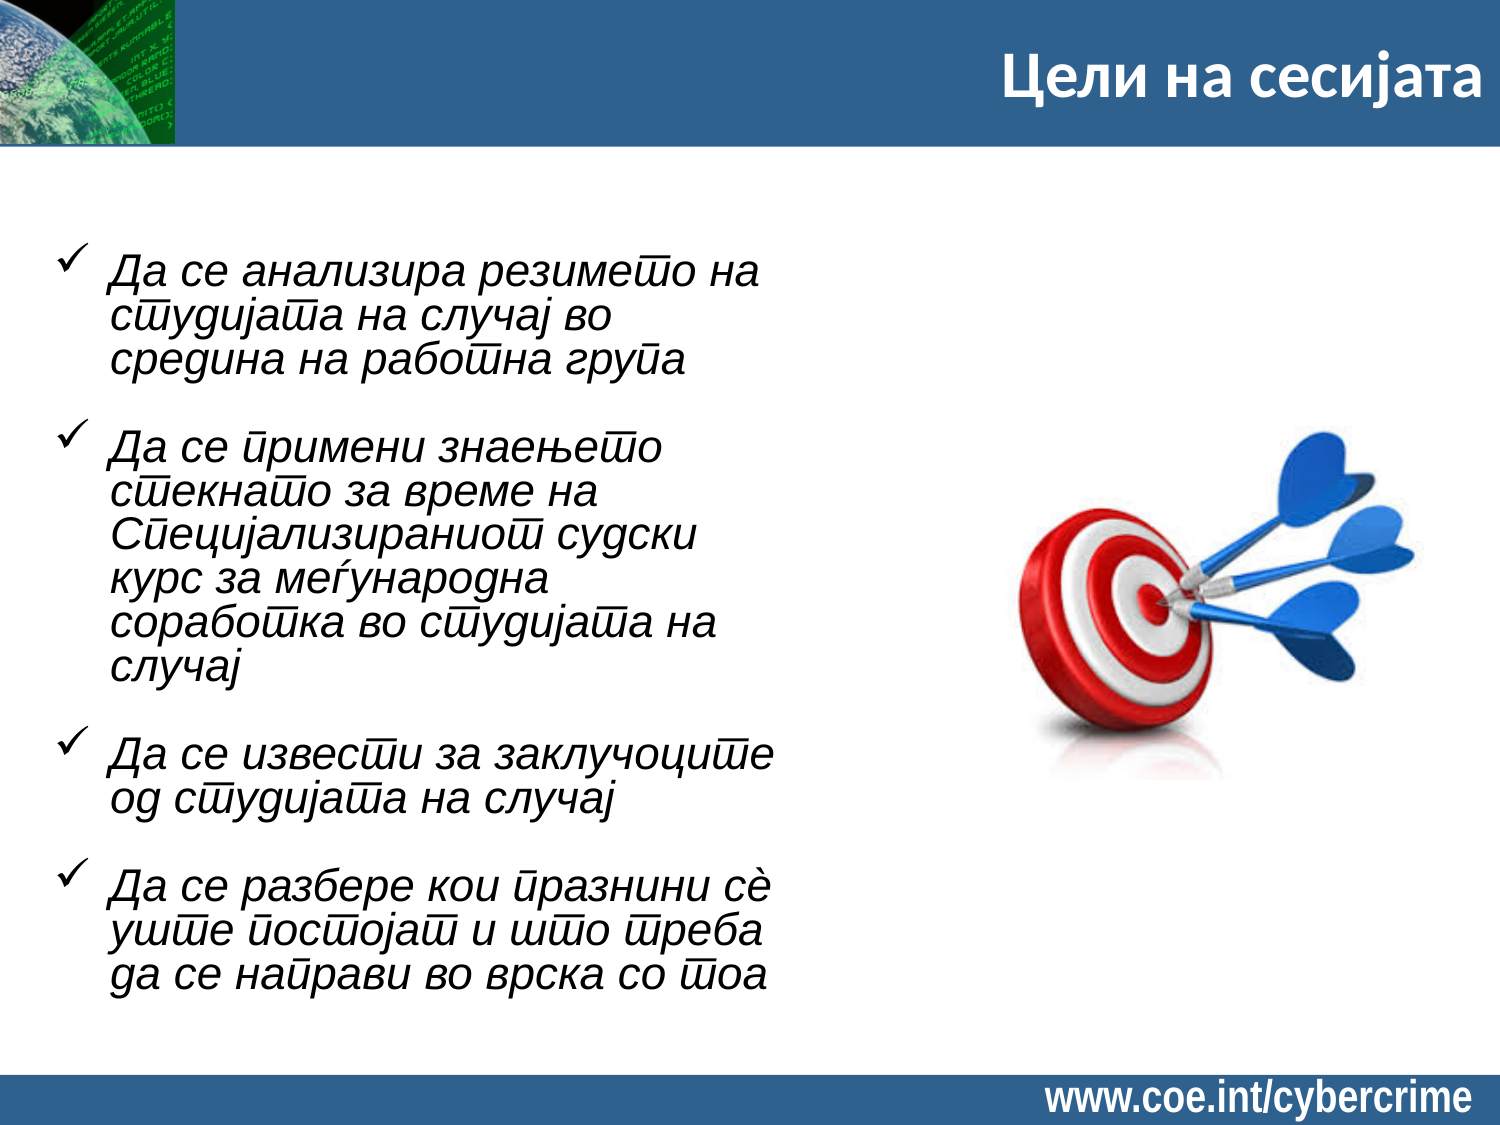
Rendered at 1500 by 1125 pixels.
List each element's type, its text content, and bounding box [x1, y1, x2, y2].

picture [0, 0, 175, 144]
text_box [0, 1073, 1030, 1125]
picture [978, 426, 1441, 780]
text_box Да се анализира резимето на студијата на случај во средина на работна група Да се примени знаењето стекнато за време на Специјализираниот судски курс за меѓународна соработка во студијата на случај Да се извести за заклучоците од студијата на случај Да се разбере кои празнини сѐ уште постојат и што треба да се направи во врска со тоа [39, 243, 807, 1006]
text_box Цели на сесијата [177, 0, 1500, 149]
text_box www.coe.int/cybercrime [1030, 1059, 1500, 1125]
